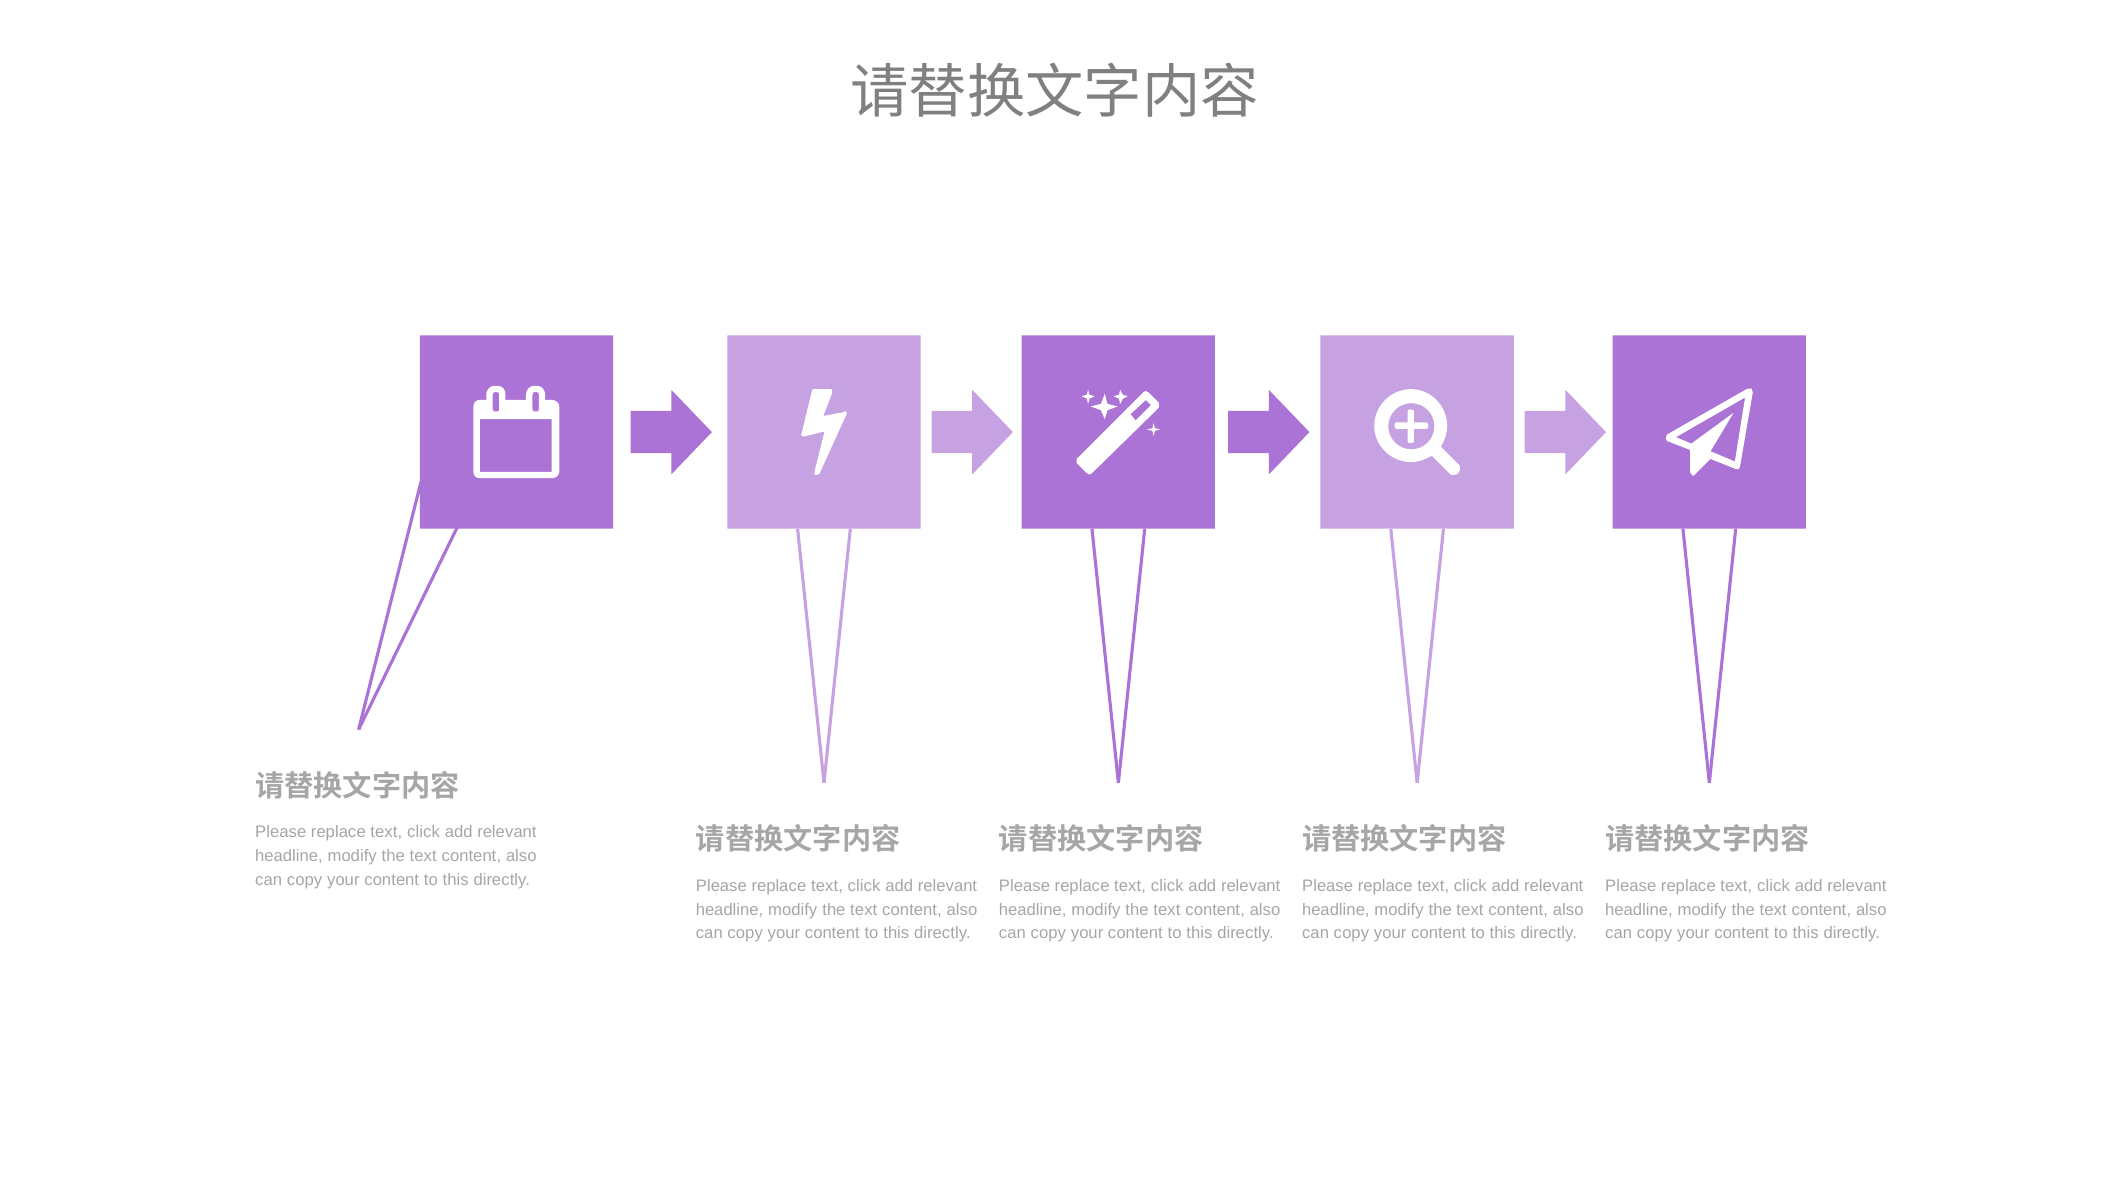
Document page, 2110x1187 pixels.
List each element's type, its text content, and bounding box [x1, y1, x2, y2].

text_box 请替换文字内容 [820, 32, 1289, 124]
text_box Please replace text, click add relevant headline, modify the text content, also can copy your content to this directly. [255, 817, 544, 890]
text_box 请替换文字内容 [695, 806, 915, 862]
text_box [1227, 387, 1311, 478]
text_box Please replace text, click add relevant headline, modify the text content, also can copy your content to this directly. [998, 870, 1287, 943]
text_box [1390, 529, 1444, 783]
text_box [1682, 529, 1736, 783]
text_box [1523, 387, 1608, 478]
text_box Please replace text, click add relevant headline, modify the text content, also can copy your content to this directly. [1605, 870, 1894, 943]
text_box 请替换文字内容 [998, 806, 1218, 862]
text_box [375, 483, 429, 738]
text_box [797, 529, 851, 783]
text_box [1320, 335, 1514, 529]
text_box 请替换文字内容 [1605, 806, 1824, 862]
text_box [1021, 335, 1215, 529]
text_box 请替换文字内容 [1302, 806, 1521, 862]
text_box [419, 335, 614, 529]
text_box Please replace text, click add relevant headline, modify the text content, also can copy your content to this directly. [1302, 870, 1590, 943]
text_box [1612, 335, 1806, 529]
text_box [930, 387, 1015, 478]
text_box [629, 387, 714, 478]
text_box Please replace text, click add relevant headline, modify the text content, also can copy your content to this directly. [695, 870, 984, 943]
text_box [727, 335, 921, 529]
text_box 请替换文字内容 [255, 753, 474, 809]
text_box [1092, 529, 1145, 783]
